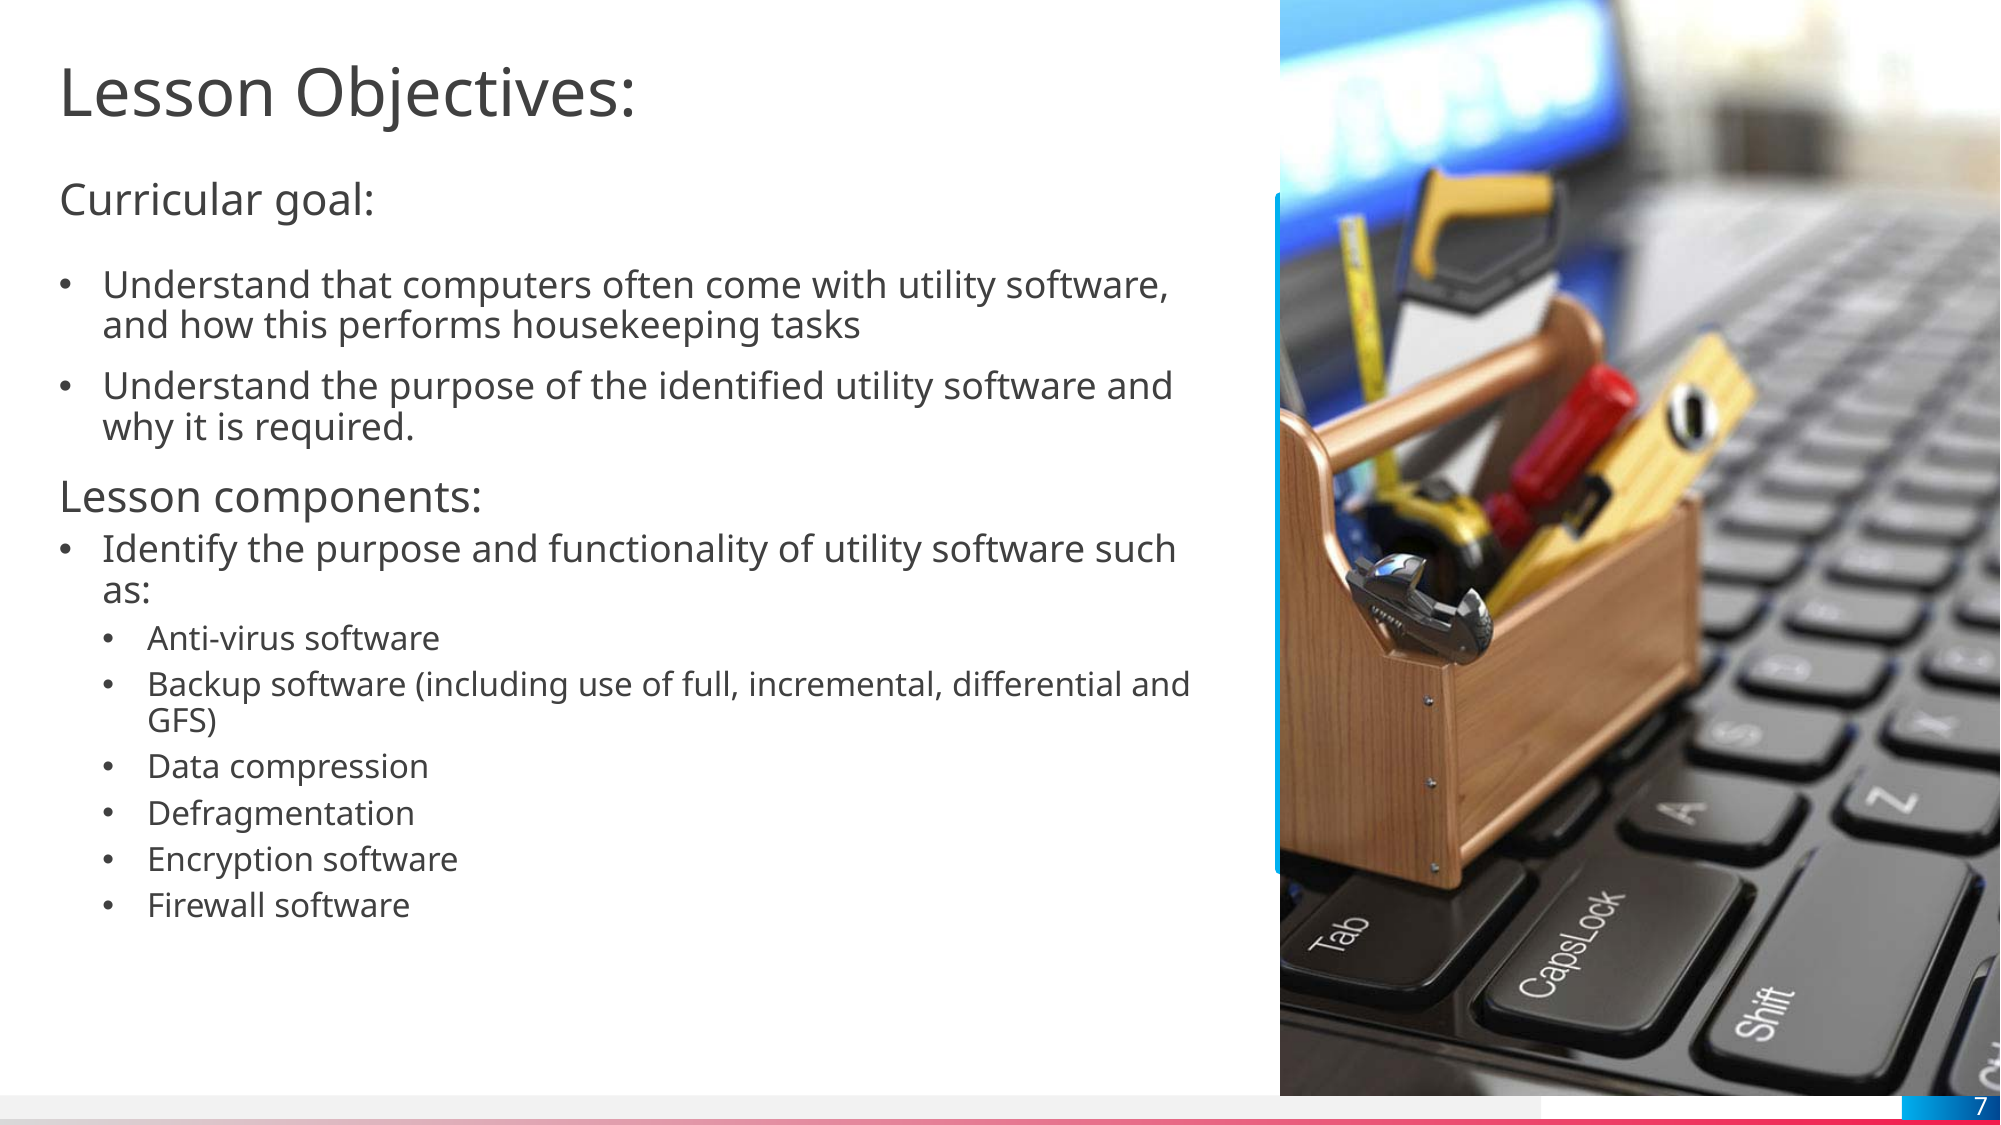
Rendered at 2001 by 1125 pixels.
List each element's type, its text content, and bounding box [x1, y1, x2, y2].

slide_number 7 [1901, 1096, 2000, 1120]
text_box Lesson components: [59, 474, 1207, 534]
list Understand that computers often come with utility software, and how this performs housekeeping tasks Understand the purpose of the identified utility software and why it is required. Identify the purpose and functionality of utility software such as: Anti-virus software Backup software (including use of full, incremental, differential and GFS) Data compression Defragmentation Encryption software Firewall software [59, 534, 1207, 1004]
picture [1280, 0, 2000, 1096]
title Lesson Objectives: [59, 59, 1207, 148]
list Understand that computers often come with utility software, and how this performs housekeeping tasks Understand the purpose of the identified utility software and why it is required. Identify the purpose and functionality of utility software such as: Anti-virus software Backup software (including use of full, incremental, differential and GFS) Data compression Defragmentation Encryption software Firewall software [59, 265, 1207, 474]
list Curricular goal: [59, 177, 1207, 237]
